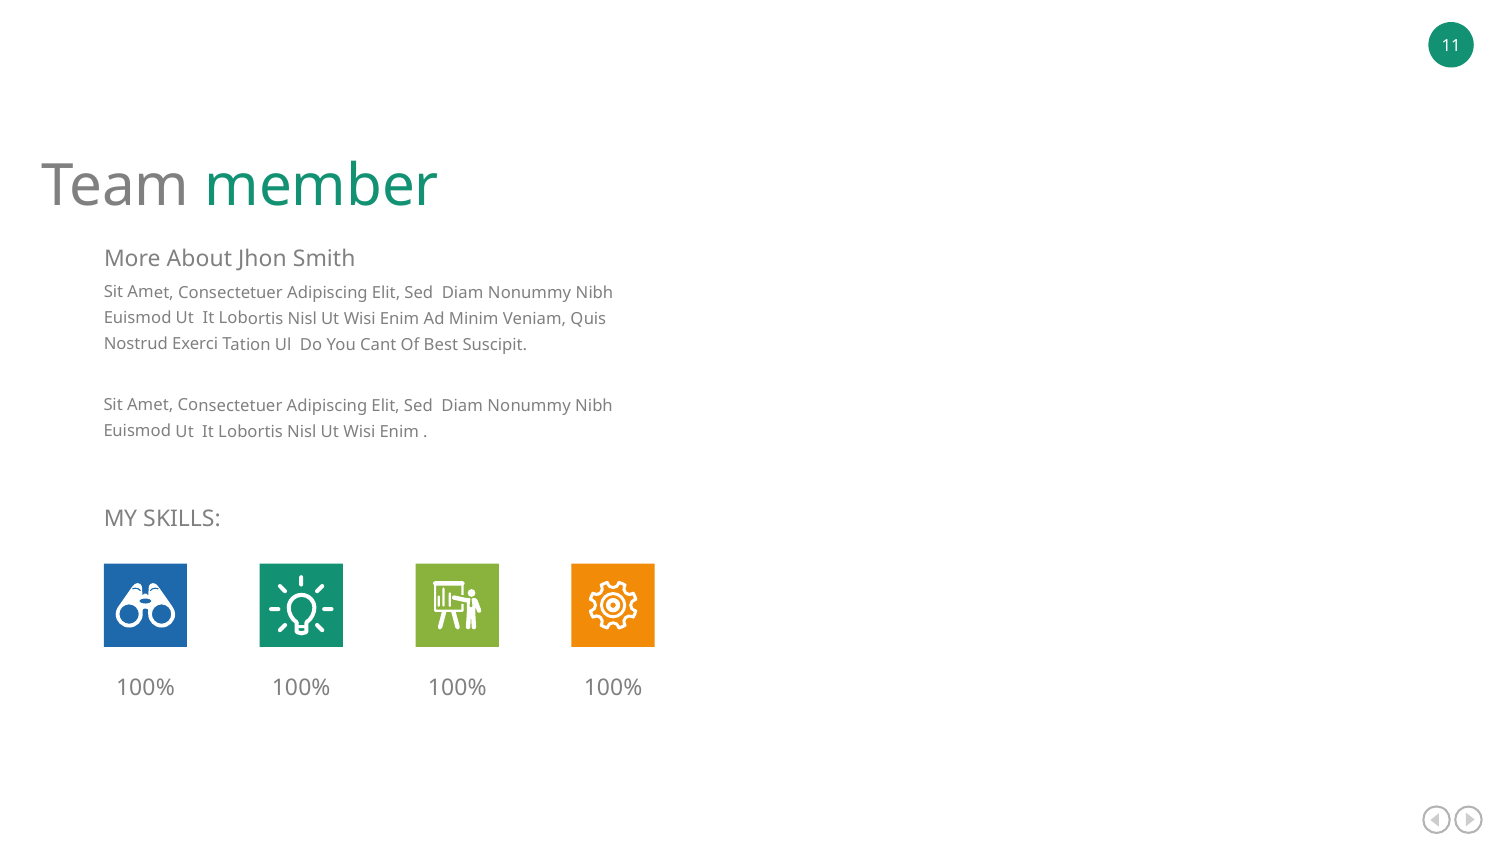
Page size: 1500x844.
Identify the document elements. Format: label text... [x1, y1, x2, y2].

text_box MY SKILLS: [100, 492, 254, 535]
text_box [411, 563, 503, 698]
text_box Team member [32, 138, 448, 226]
picture [785, 0, 1500, 844]
text_box More About Jhon Smith Sit Amet, Consectetuer Adipiscing Elit, Sed Diam Nonummy Nibh Euismod Ut It Lobortis Nisl Ut Wisi Enim Ad Minim Veniam, Quis Nostrud Exerci Tation Ul Do You Cant Of Best Suscipit. Sit Amet, Consectetuer Adipiscing Elit, Sed Diam Nonummy Nibh Euismod Ut It Lobortis Nisl Ut Wisi Enim . [100, 238, 668, 469]
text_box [567, 563, 659, 698]
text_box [100, 563, 191, 698]
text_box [255, 563, 347, 698]
